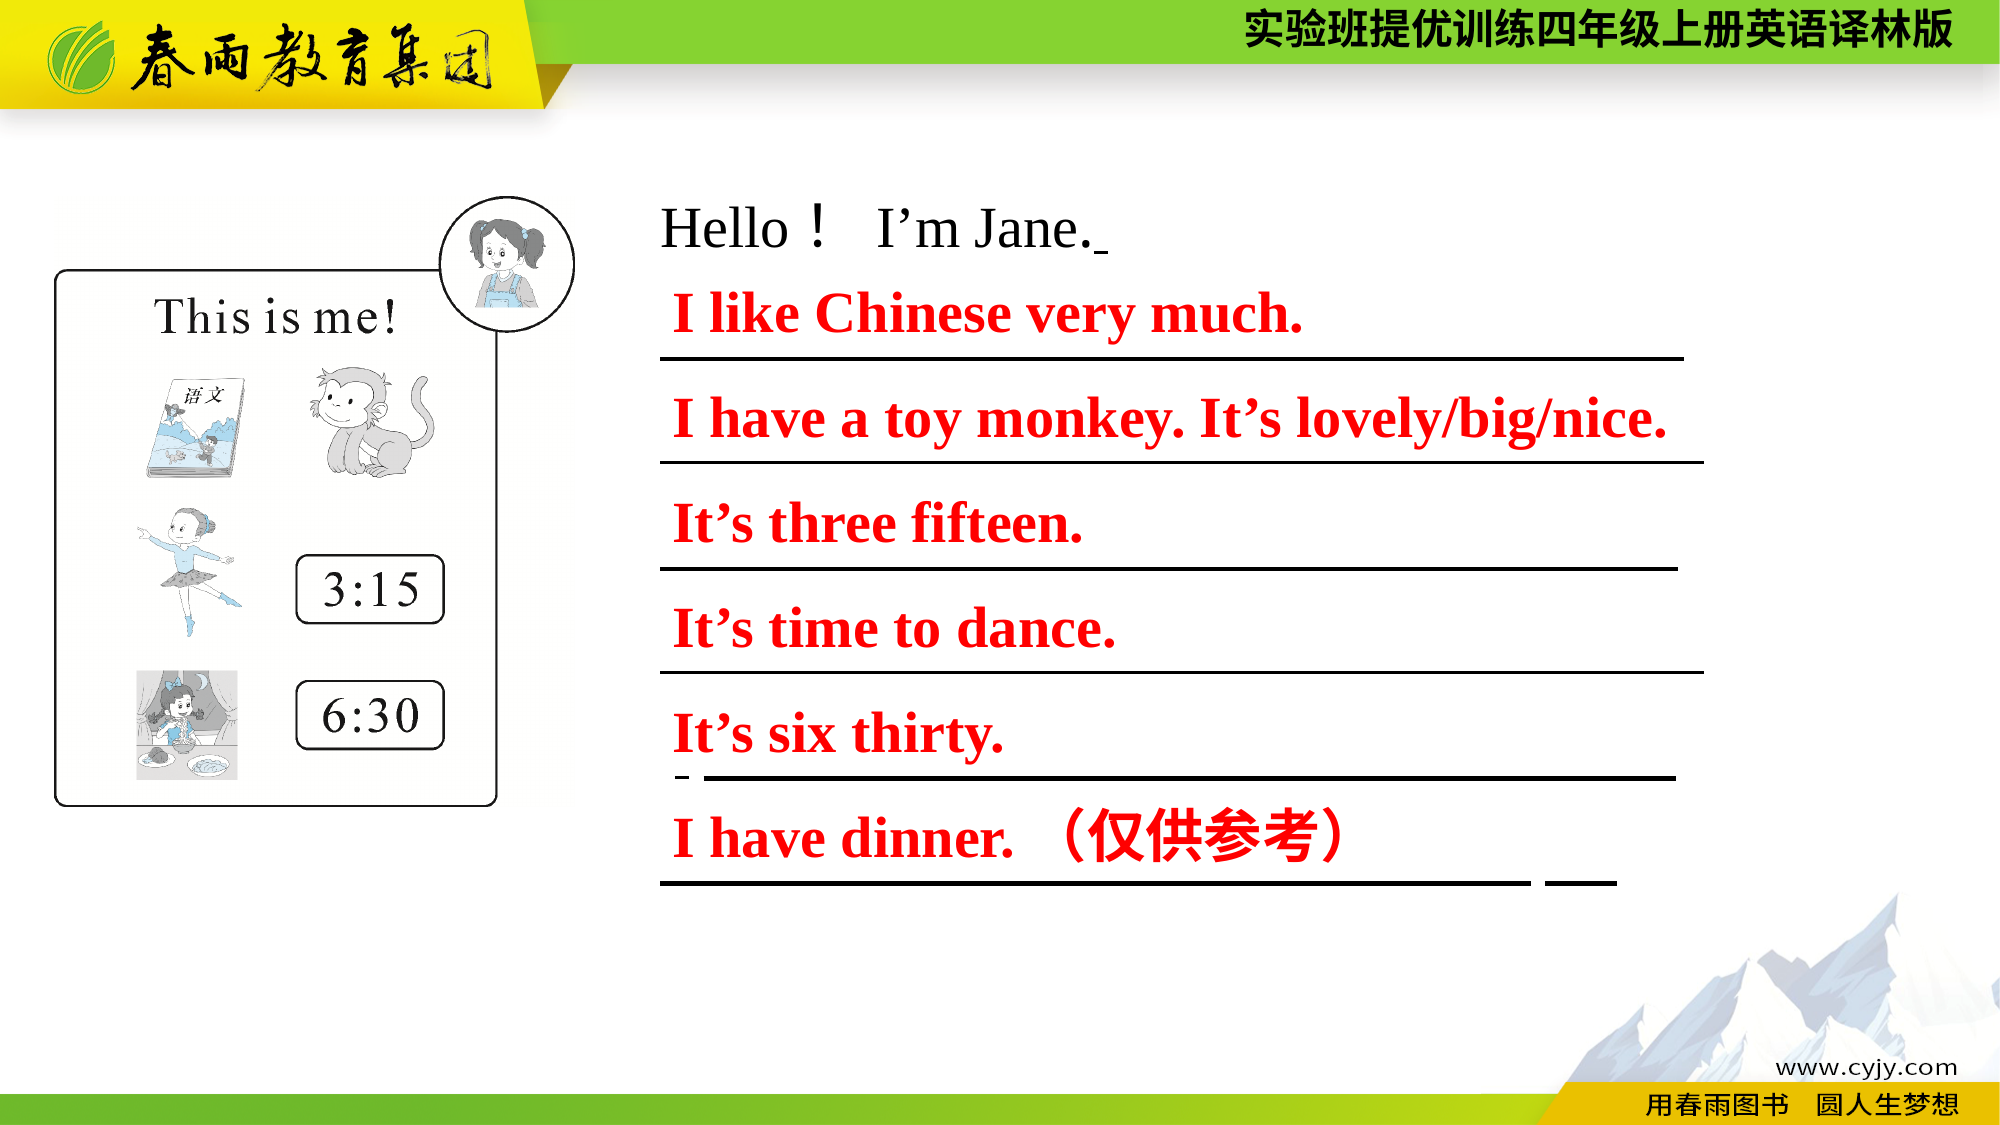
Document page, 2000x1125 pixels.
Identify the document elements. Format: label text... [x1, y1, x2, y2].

text_box I like Chinese very much. I have a toy monkey. It’s lovely/big/nice. It’s three fifteen. It’s time to dance. It’s six thirty. I have dinner.（仅供参考） [657, 231, 1780, 877]
picture [0, 0, 2000, 1125]
list Hello！I’m Jane. . . . . . . . [645, 146, 1944, 904]
